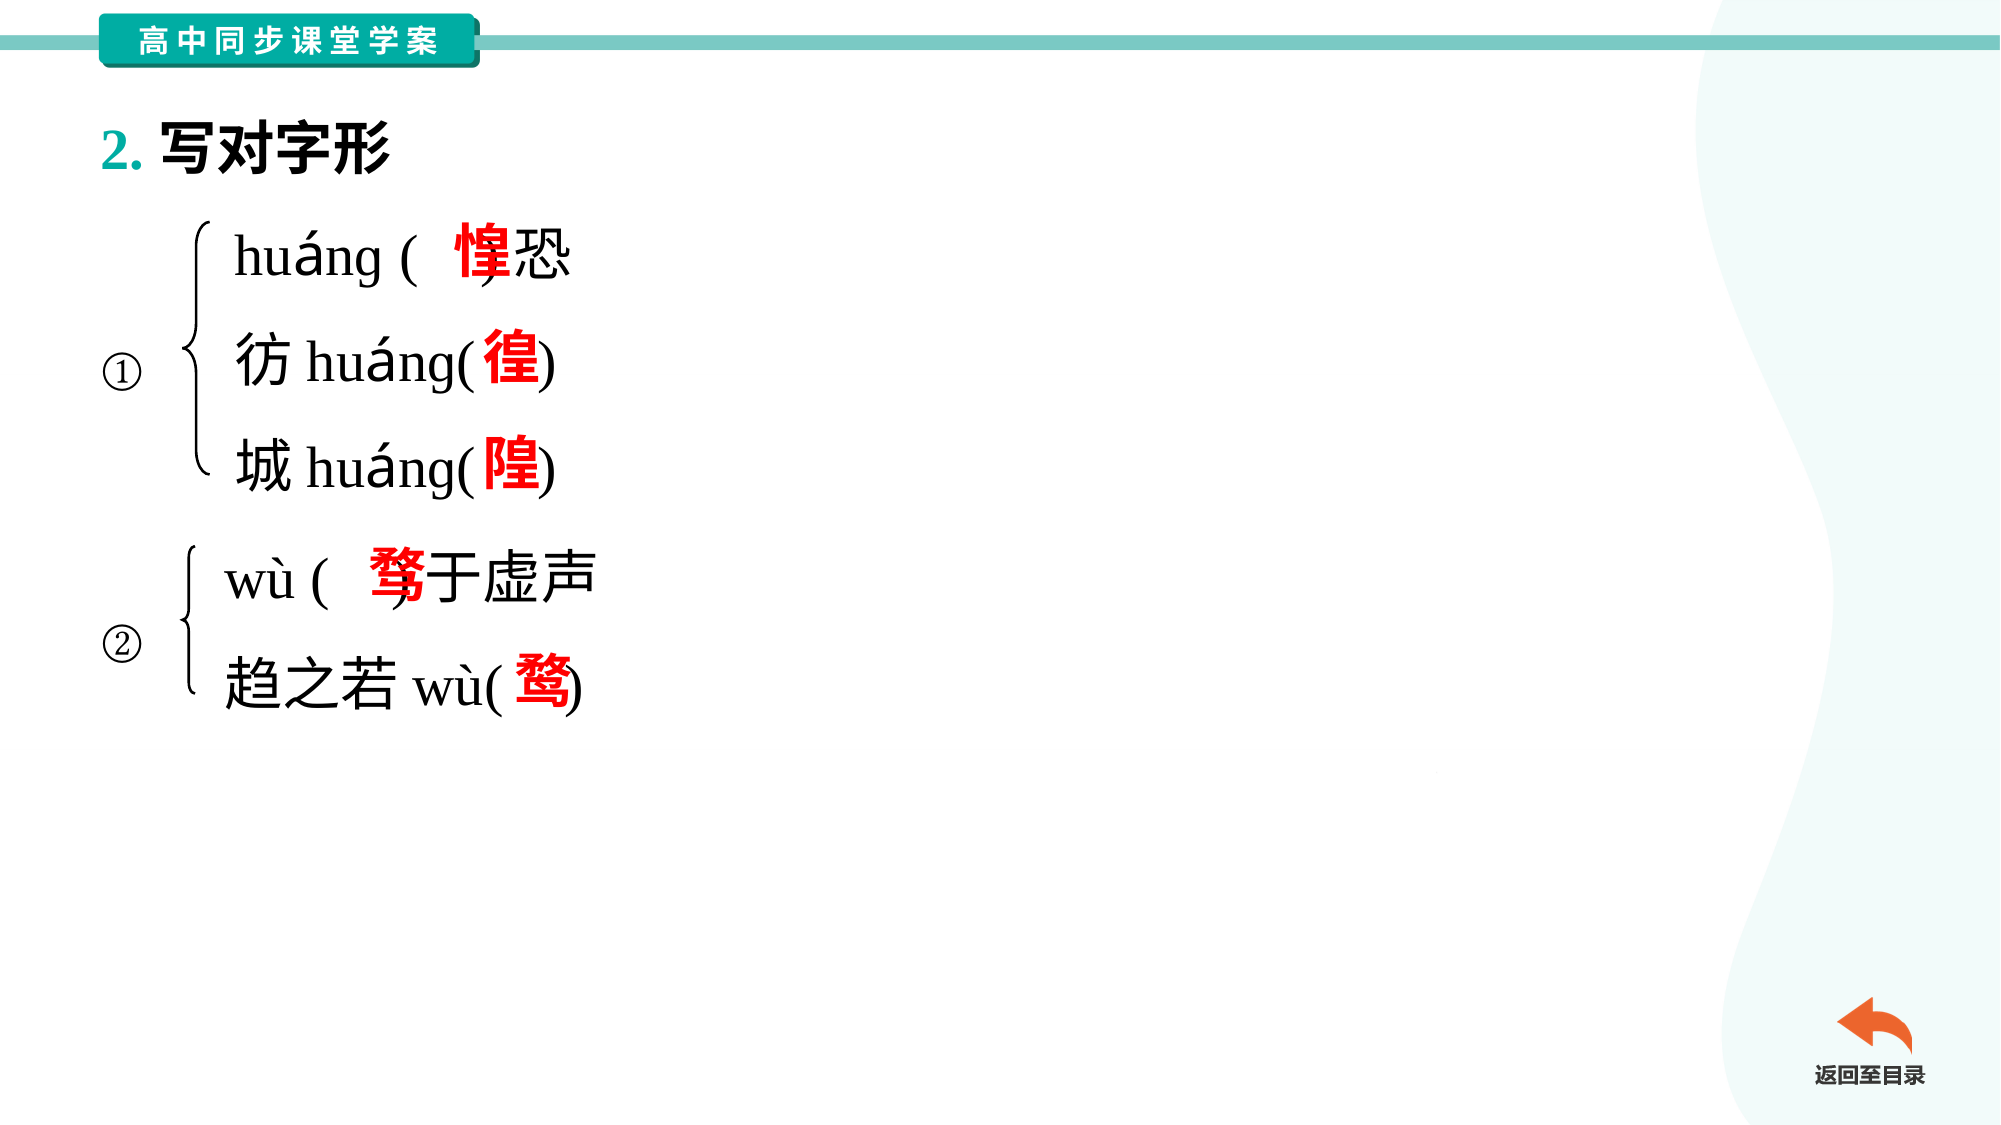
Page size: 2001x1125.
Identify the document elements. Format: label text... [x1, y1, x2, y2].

text_box ① [100, 295, 187, 402]
text_box [181, 545, 196, 695]
text_box 2.写对字形 [100, 76, 1899, 181]
text_box 惶 [432, 181, 534, 284]
text_box ② [100, 567, 187, 674]
text_box huánɡ ( )恐 彷huánɡ( ) 城huánɡ( ) [234, 180, 653, 500]
text_box 隍 [461, 394, 563, 497]
text_box 徨 [461, 287, 563, 390]
text_box [182, 221, 210, 475]
text_box 骛 [347, 505, 449, 608]
picture [0, 0, 2000, 1125]
text_box wù ( )于虚声 趋之若wù( ) [224, 504, 684, 717]
text_box 鹜 [493, 611, 595, 715]
